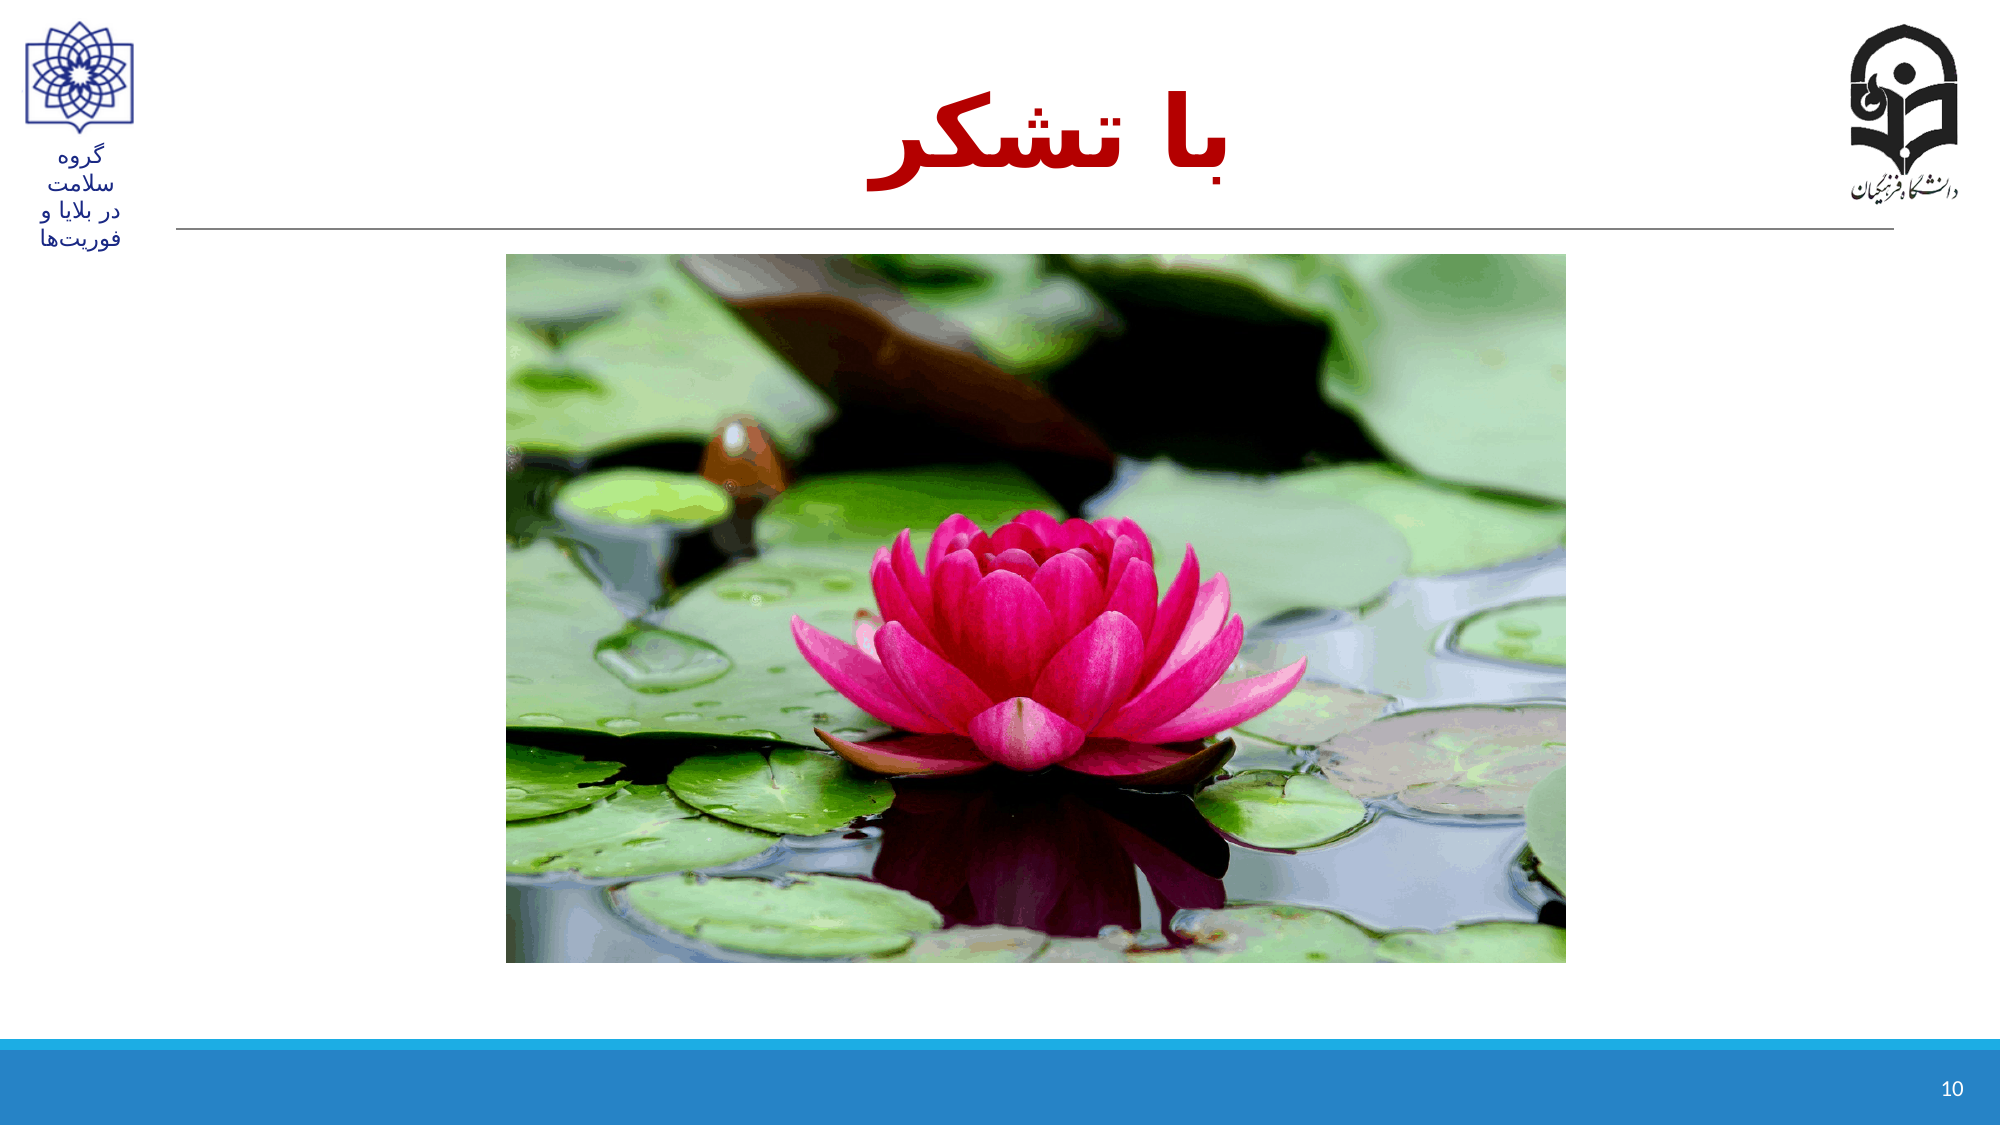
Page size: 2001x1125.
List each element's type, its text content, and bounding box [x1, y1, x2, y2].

picture [1809, 19, 1999, 210]
title با تشکر [177, 47, 1895, 227]
slide_number 10 [1910, 1054, 1980, 1120]
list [506, 254, 1566, 964]
picture [21, 18, 140, 137]
